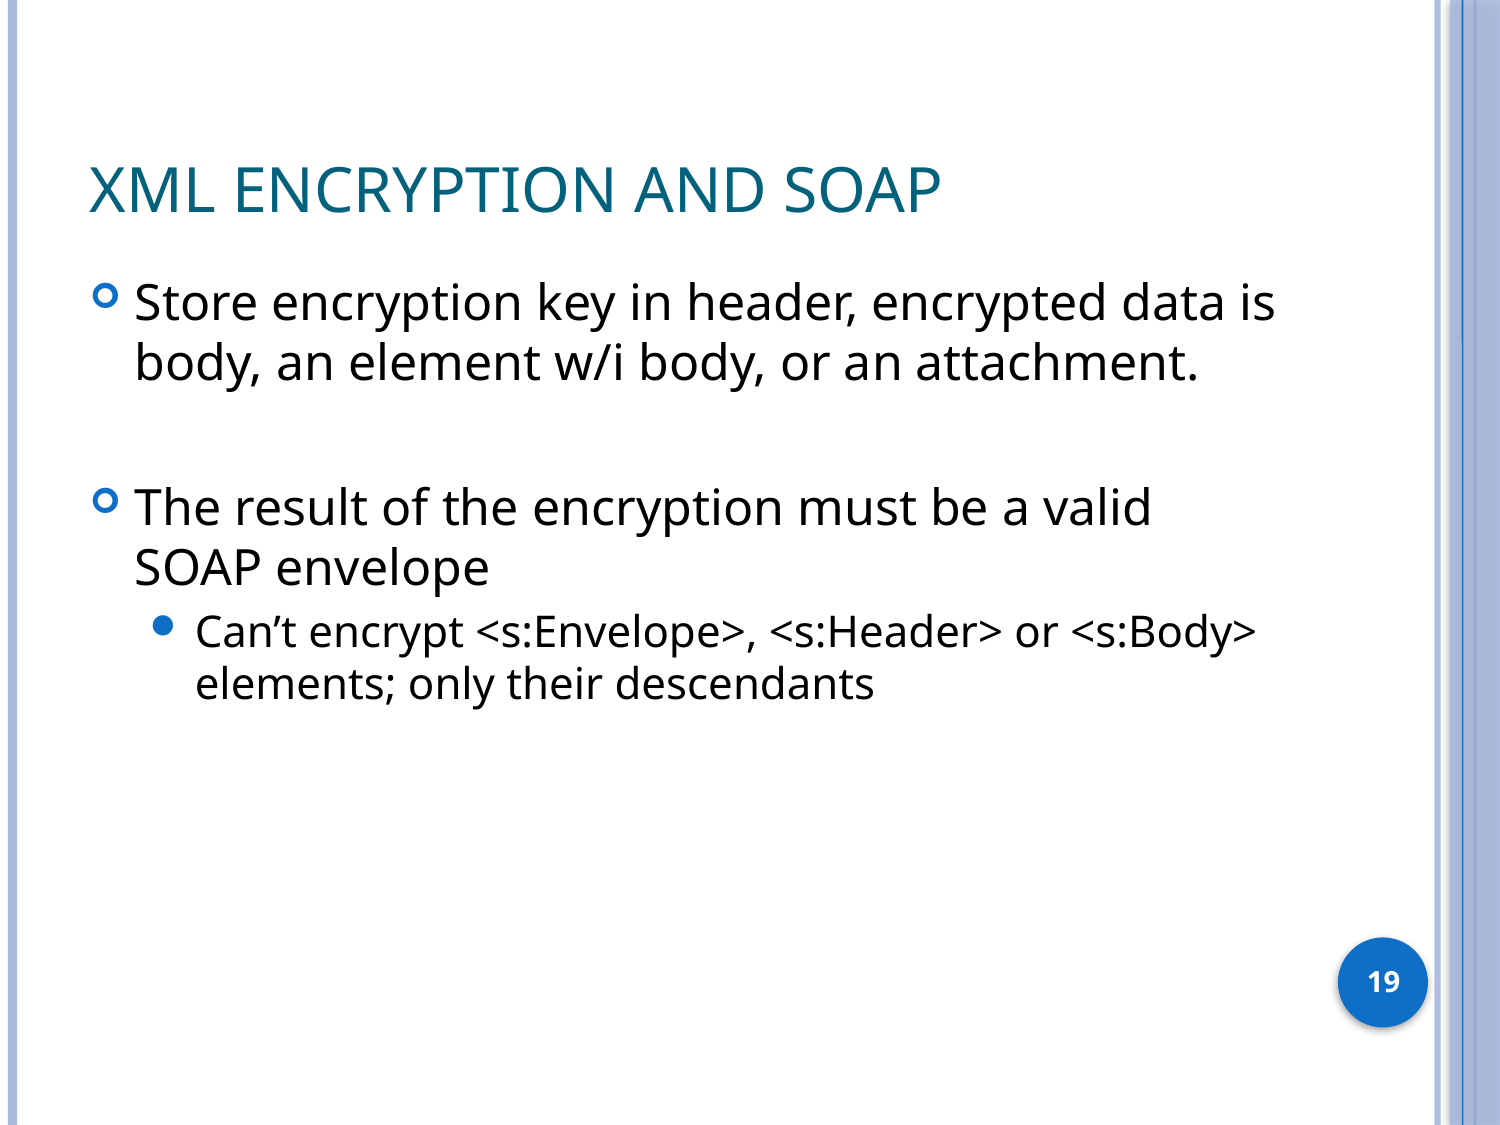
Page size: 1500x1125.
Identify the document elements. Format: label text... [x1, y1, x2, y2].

title XML Encryption and SOAP [75, 45, 1300, 233]
slide_number 19 [1333, 940, 1434, 1027]
list Store encryption key in header, encrypted data is body, an element w/i body, or an attachment. The result of the encryption must be a valid SOAP envelope Can’t encrypt <s:Envelope>, <s:Header> or <s:Body> elements; only their descendants [75, 262, 1300, 1062]
